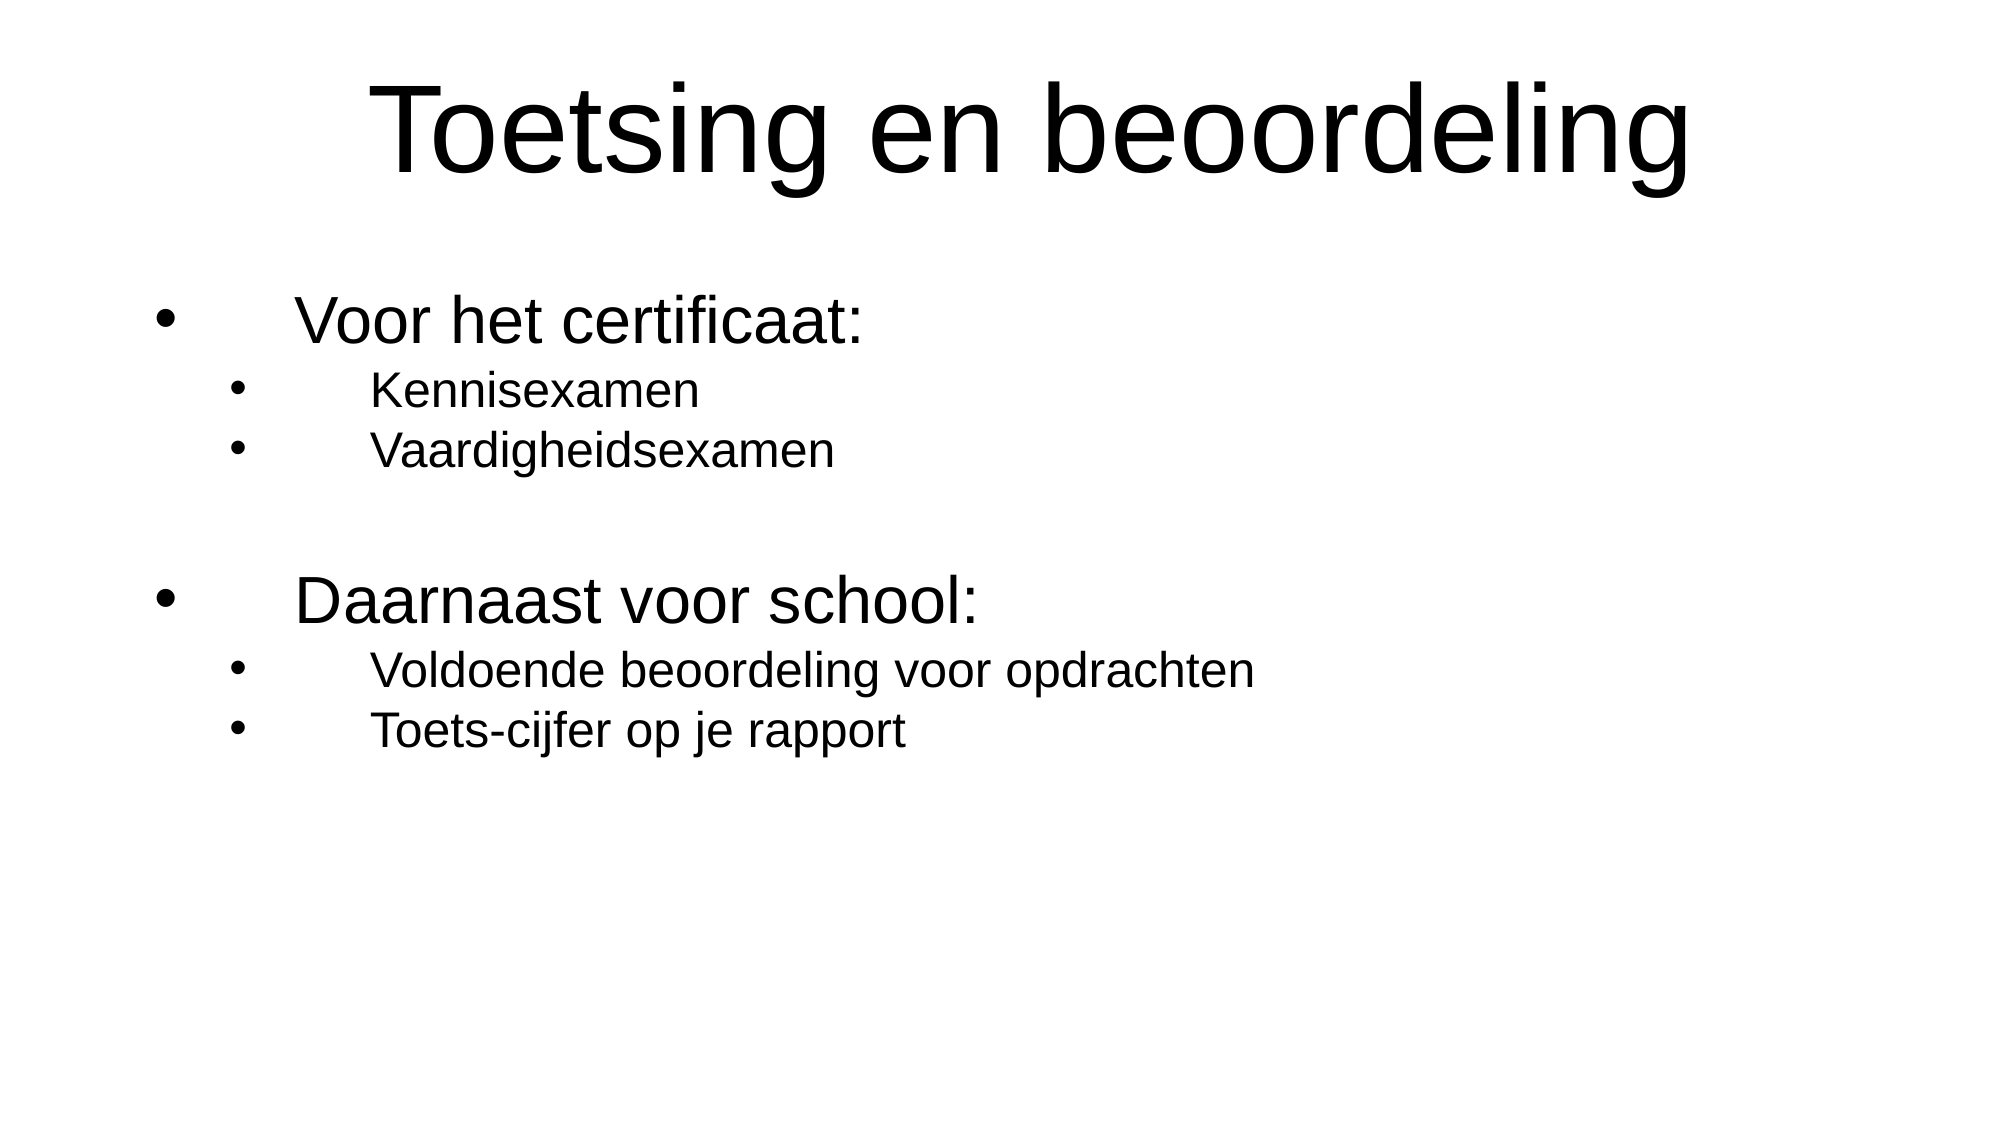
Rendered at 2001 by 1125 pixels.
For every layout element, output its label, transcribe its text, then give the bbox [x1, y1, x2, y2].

text_box Toetsing en beoordeling Voor het certificaat: Kennisexamen Vaardigheidsexamen Daarnaast voor school: Voldoende beoordeling voor opdrachten Toets-cijfer op je rapport [139, 40, 1923, 915]
